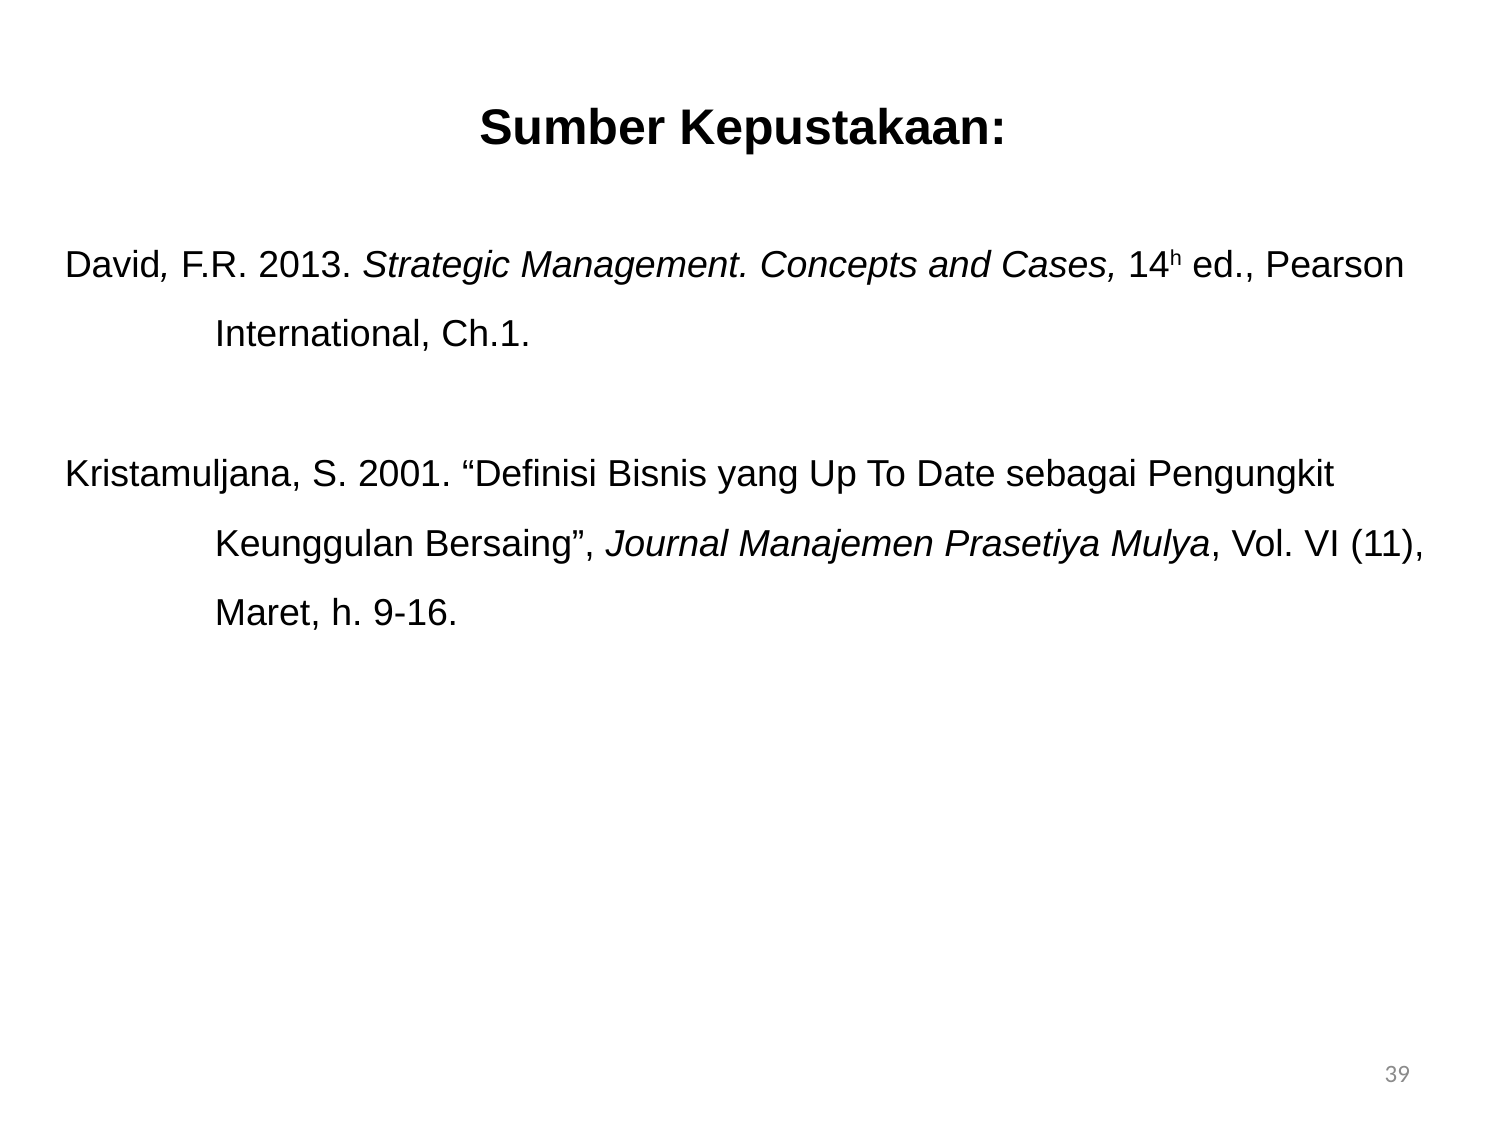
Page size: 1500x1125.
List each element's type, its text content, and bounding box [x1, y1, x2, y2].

slide_number 39 [1074, 1042, 1425, 1103]
text_box Sumber Kepustakaan: David, F.R. 2013. Strategic Management. Concepts and Cases, 14h ed., Pearson International, Ch.1. Kristamuljana, S. 2001. “Definisi Bisnis yang Up To Date sebagai Pengungkit Keunggulan Bersaing”, Journal Manajemen Prasetiya Mulya, Vol. VI (11), Maret, h. 9-16. [50, 87, 1450, 951]
